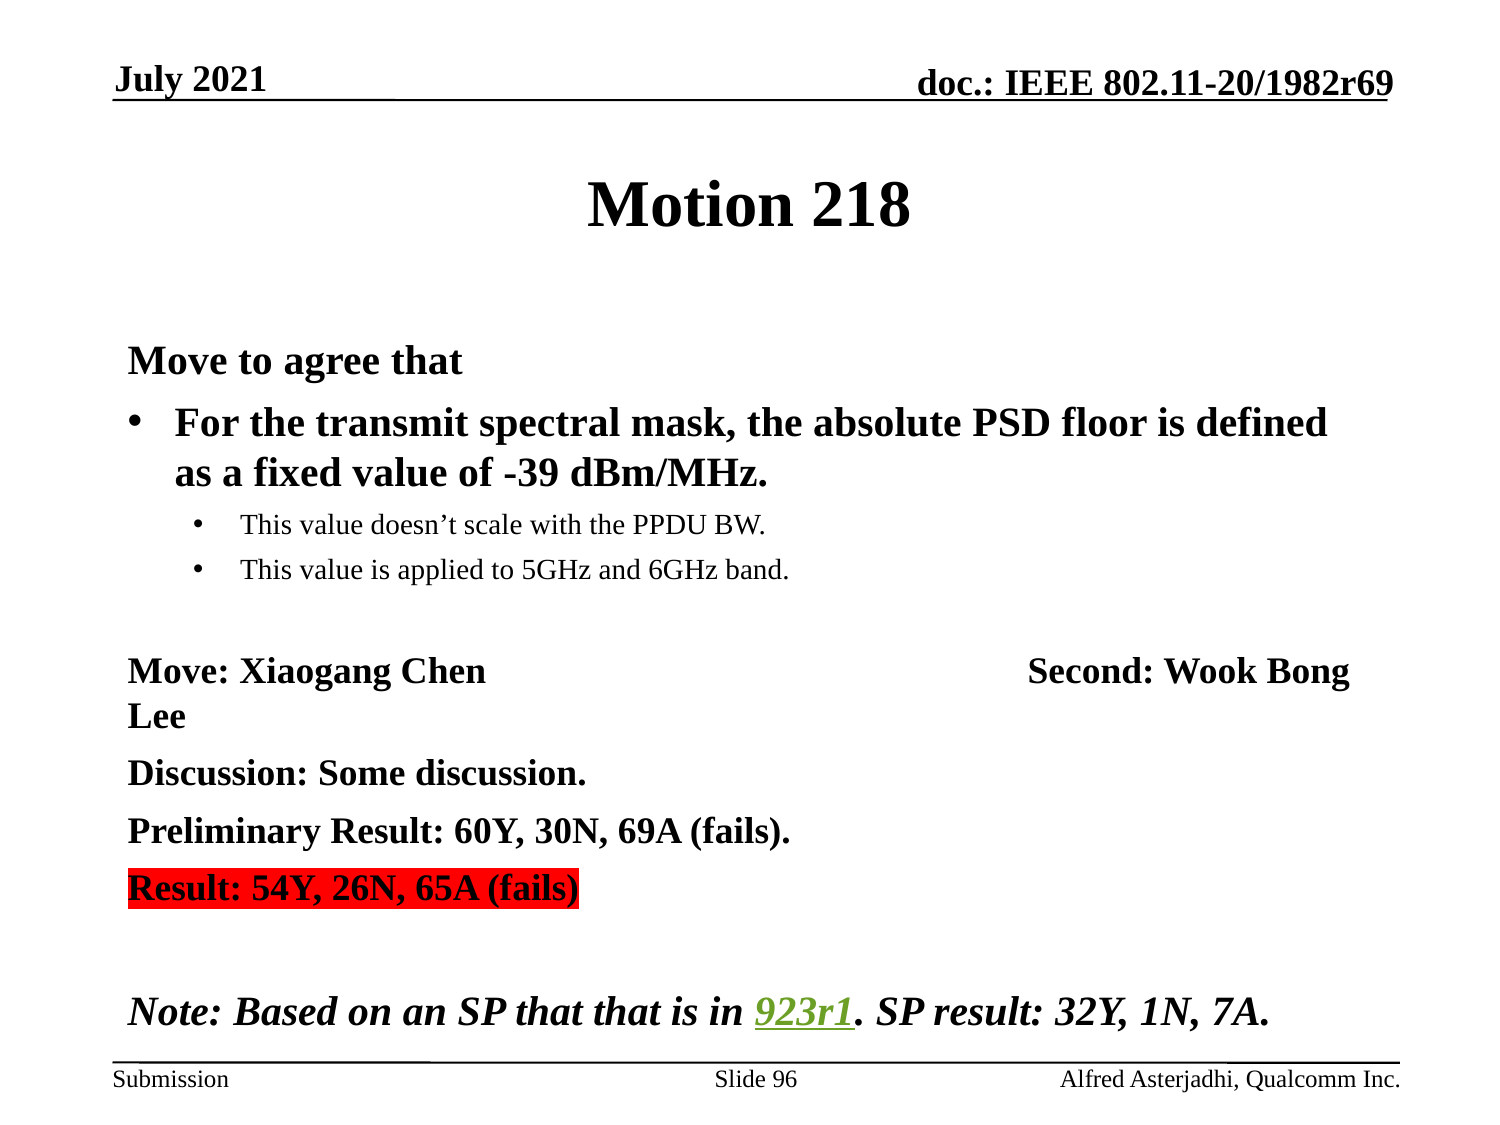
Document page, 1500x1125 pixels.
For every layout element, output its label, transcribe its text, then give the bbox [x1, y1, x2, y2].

slide_number Slide 96 [712, 1061, 800, 1123]
list Move to agree that For the transmit spectral mask, the absolute PSD floor is defined as a fixed value of -39 dBm/MHz. This value doesn’t scale with the PPDU BW. This value is applied to 5GHz and 6GHz band. Move: Xiaogang Chen Second: Wook Bong Lee Discussion: Some discussion. Preliminary Result: 60Y, 30N, 69A (fails). Result: 54Y, 26N, 65A (fails) Note: Based on an SP that that is in 923r1. SP result: 32Y, 1N, 7A. [112, 324, 1388, 1063]
title Motion 218 [112, 112, 1388, 288]
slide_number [114, 54, 423, 100]
footer Alfred Asterjadhi, Qualcomm Inc. [878, 1061, 1402, 1093]
